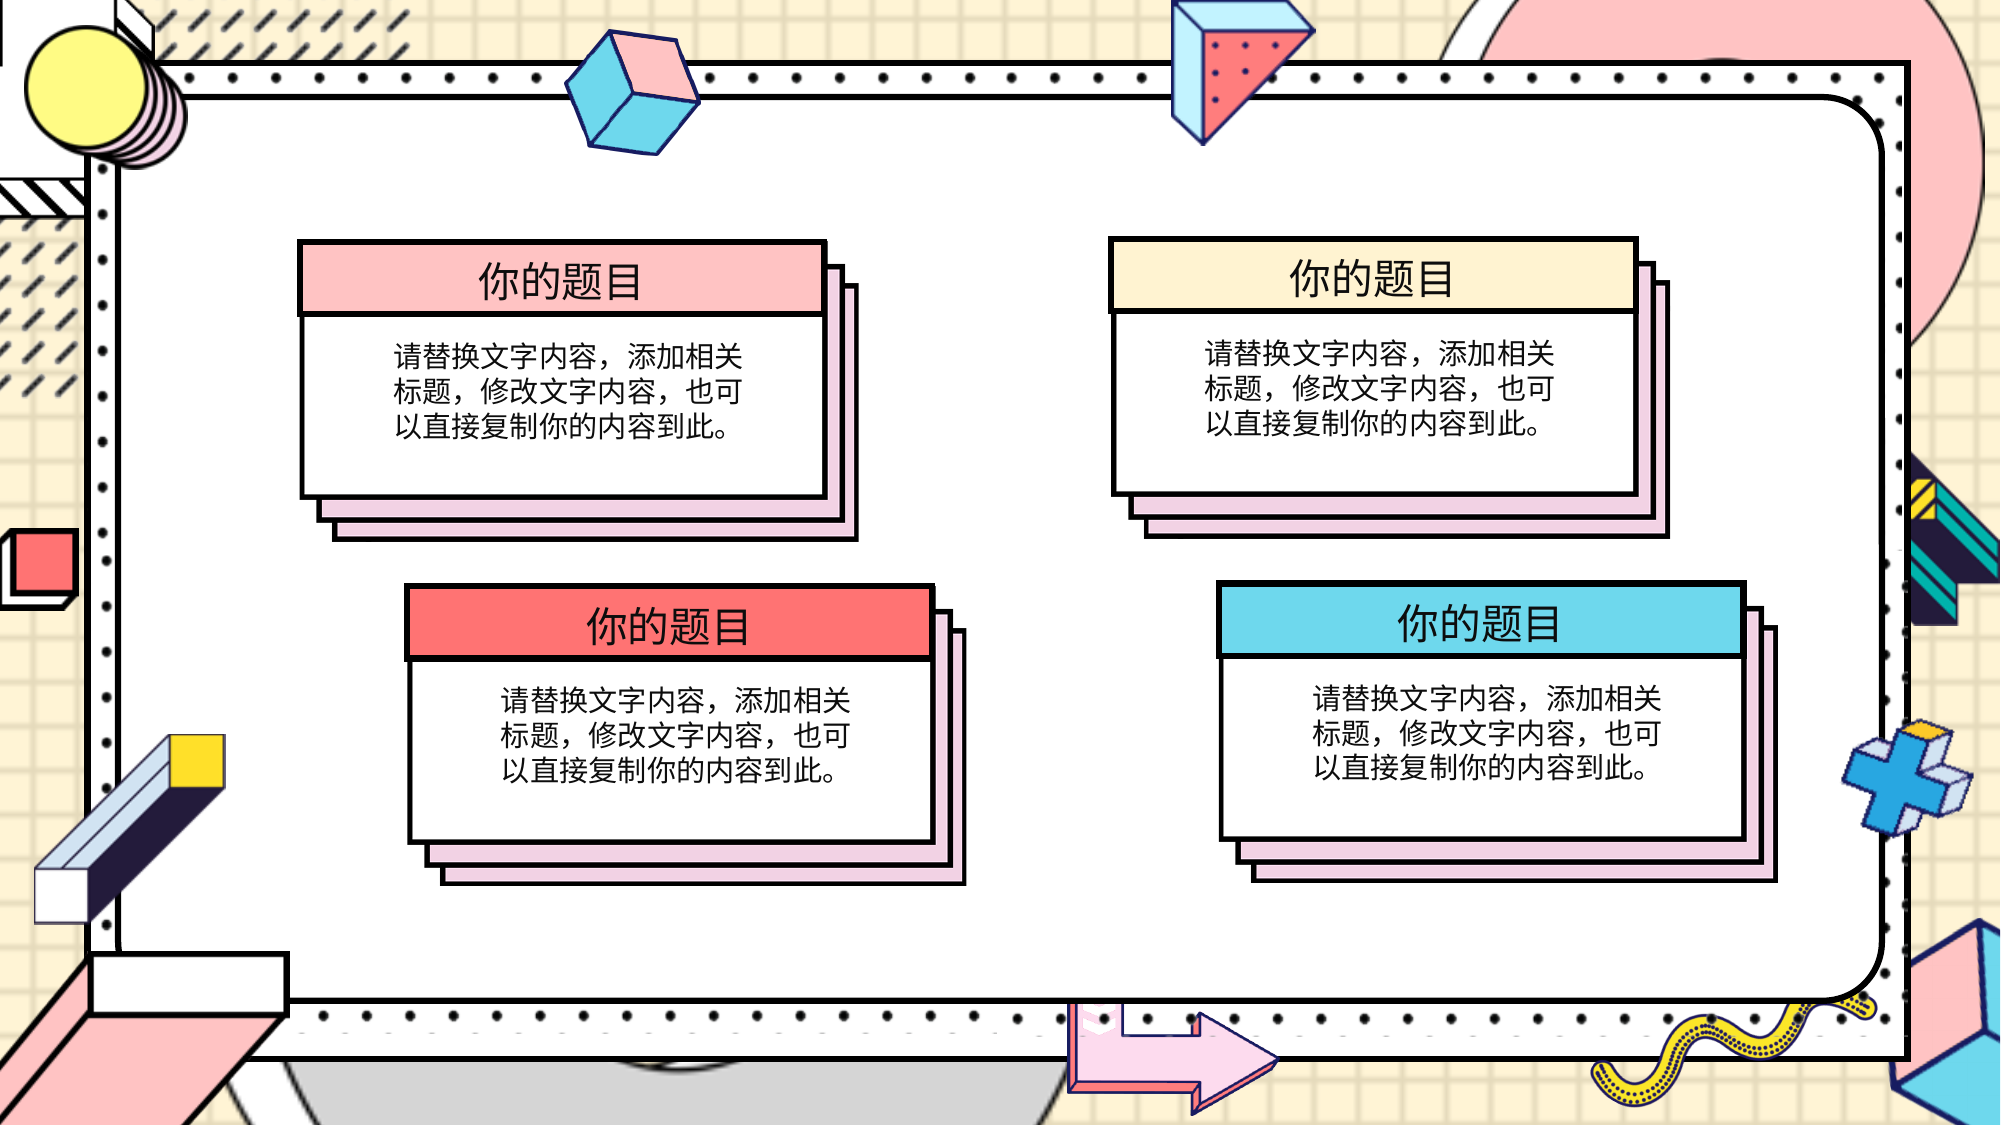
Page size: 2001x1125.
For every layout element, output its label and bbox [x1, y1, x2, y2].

picture [0, 220, 997, 1125]
text_box [1110, 238, 1671, 539]
text_box [299, 241, 859, 542]
text_box [1218, 583, 1778, 883]
picture [24, 0, 2001, 1125]
text_box [407, 586, 967, 886]
